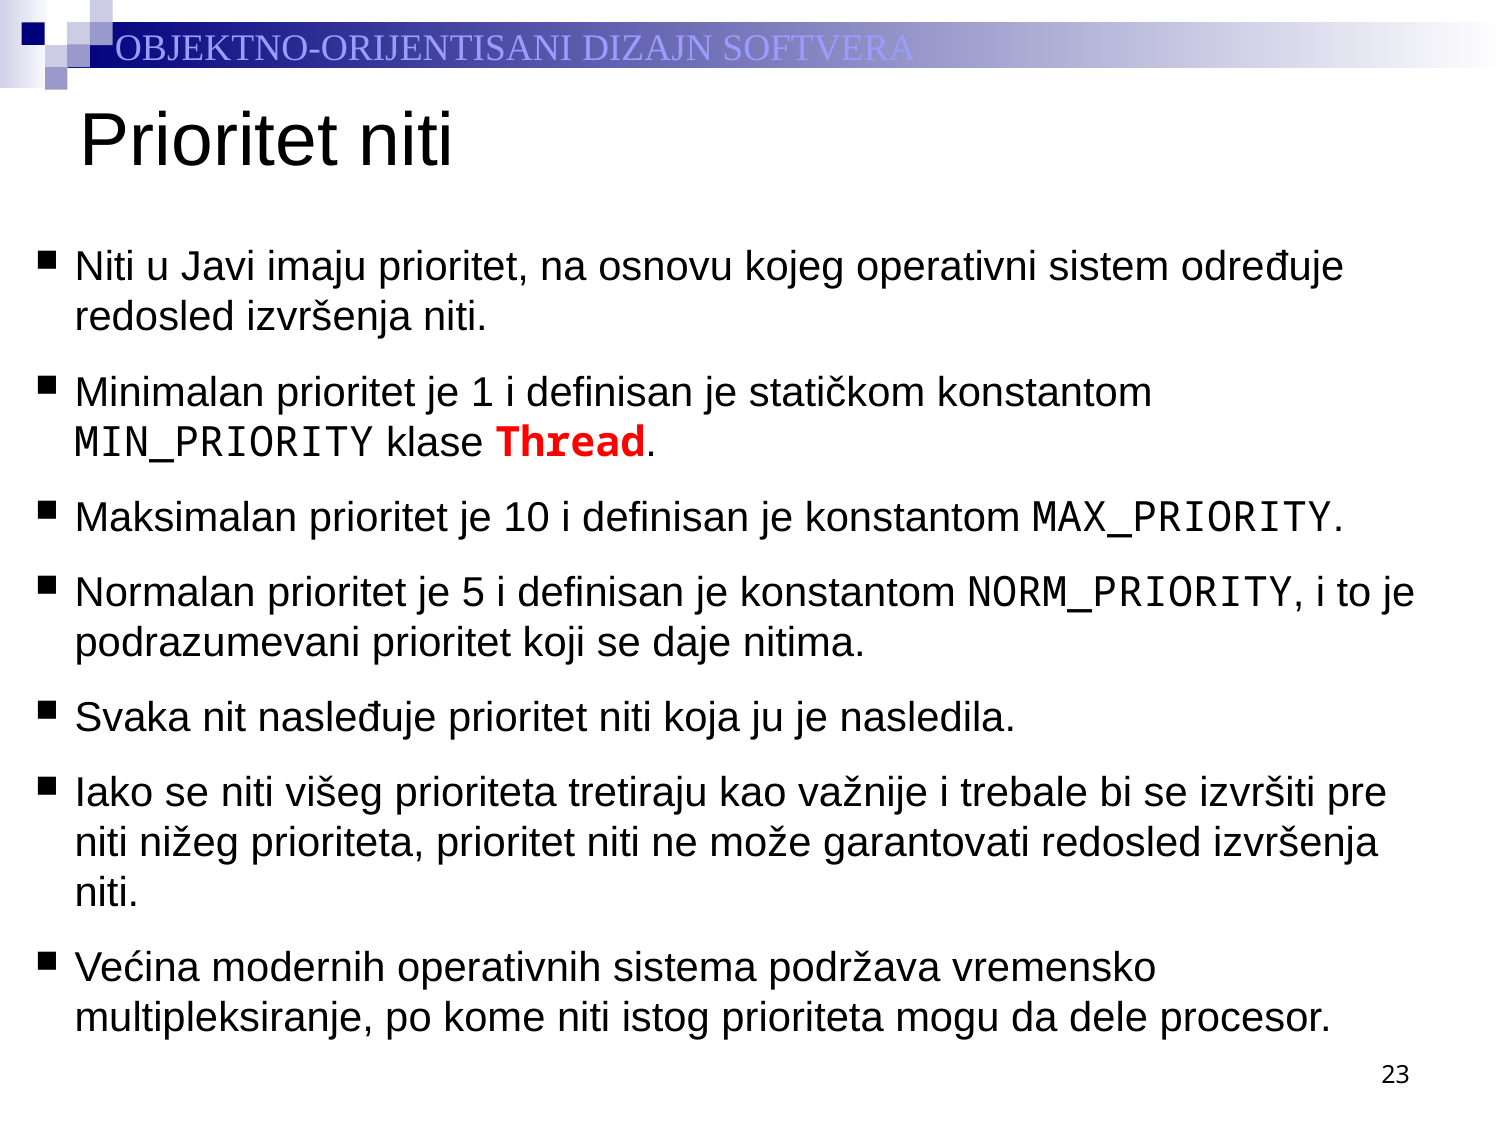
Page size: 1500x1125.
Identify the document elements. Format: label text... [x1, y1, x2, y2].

slide_number 23 [1074, 1024, 1426, 1101]
text_box Niti u Javi imaju prioritet, na osnovu kojeg operativni sistem određuje redosled izvršenja niti. Minimalan prioritet je 1 i definisan je statičkom konstantom MIN_PRIORITY klase Thread. Maksimalan prioritet je 10 i definisan je konstantom MAX_PRIORITY. Normalan prioritet je 5 i definisan je konstantom NORM_PRIORITY, i to je podrazumevani prioritet koji se daje nitima. Svaka nit nasleđuje prioritet niti koja ju je nasledila. Iako se niti višeg prioriteta tretiraju kao važnije i trebale bi se izvršiti pre niti nižeg prioriteta, prioritet niti ne može garantovati redosled izvršenja niti. Većina modernih operativnih sistema podržava vremensko multipleksiranje, po kome niti istog prioriteta mogu da dele procesor. [29, 231, 1459, 1024]
title Prioritet niti [64, 86, 514, 185]
